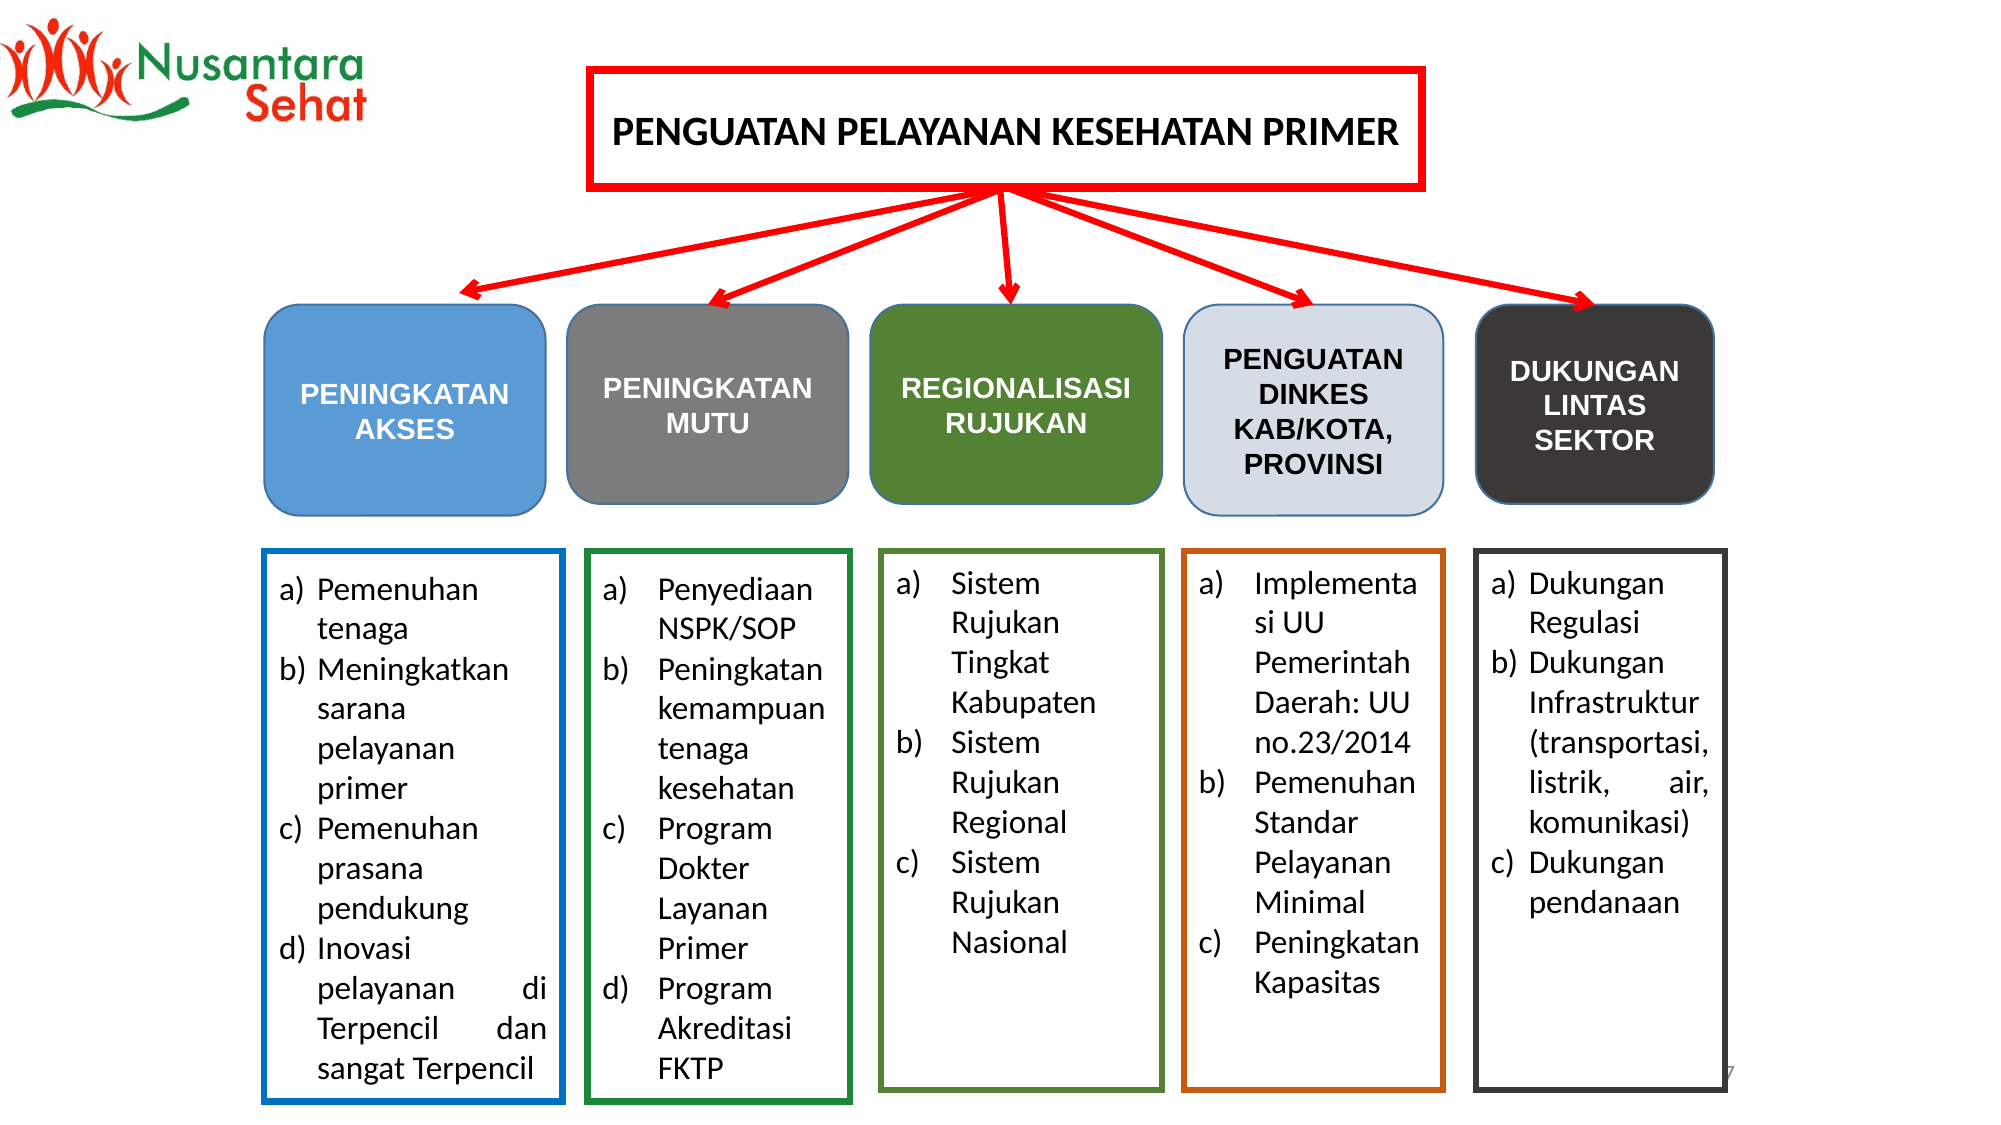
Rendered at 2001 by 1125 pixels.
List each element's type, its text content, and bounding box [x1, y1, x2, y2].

text_box PENINGKATAN MUTU [566, 303, 679, 505]
text_box Implementasi UU Pemerintah Daerah: UU no.23/2014 Pemenuhan Standar Pelayanan Minimal Peningkatan Kapasitas [1183, 550, 1444, 1091]
text_box DUKUNGAN LINTAS SEKTOR [1474, 303, 1715, 505]
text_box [1241, 0, 1360, 541]
text_box PENGUATAN PELAYANAN KESEHATAN PRIMER [786, 69, 1241, 188]
text_box Sistem Rujukan Tingkat Kabupaten Sistem Rujukan Regional Sistem Rujukan Nasional [880, 550, 1163, 1091]
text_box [679, 0, 786, 514]
text_box PENGUATAN PELAYANAN KESEHATAN PRIMER [589, 69, 679, 188]
text_box Penyediaan NSPK/SOP Peningkatan kemampuan tenaga kesehatan Program Dokter Layanan Primer Program Akreditasi FKTP [586, 550, 851, 1103]
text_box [798, 96, 916, 396]
text_box REGIONALISASI RUJUKAN [869, 303, 1164, 505]
slide_number 7 [1400, 1042, 1750, 1103]
text_box PENGUATAN PELAYANAN KESEHATAN PRIMER [1360, 69, 1423, 188]
text_box PENGUATAN DINKES KAB/KOTA, PROVINSI [1360, 303, 1445, 517]
picture [0, 10, 372, 131]
text_box Pemenuhan tenaga Meningkatkan sarana pelayanan primer Pemenuhan prasana pendukung Inovasi pelayanan di Terpencil dan sangat Terpencil [263, 550, 563, 1103]
text_box PENGUATAN DINKES KAB/KOTA, PROVINSI [1182, 303, 1241, 517]
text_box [1101, 92, 1219, 400]
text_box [946, 240, 1064, 252]
text_box PENINGKATAN AKSES [263, 303, 547, 517]
text_box PENINGKATAN MUTU [786, 303, 850, 505]
text_box Dukungan Regulasi Dukungan Infrastruktur (transportasi, listrik, air, komunikasi) Dukungan pendanaan [1475, 550, 1726, 1091]
